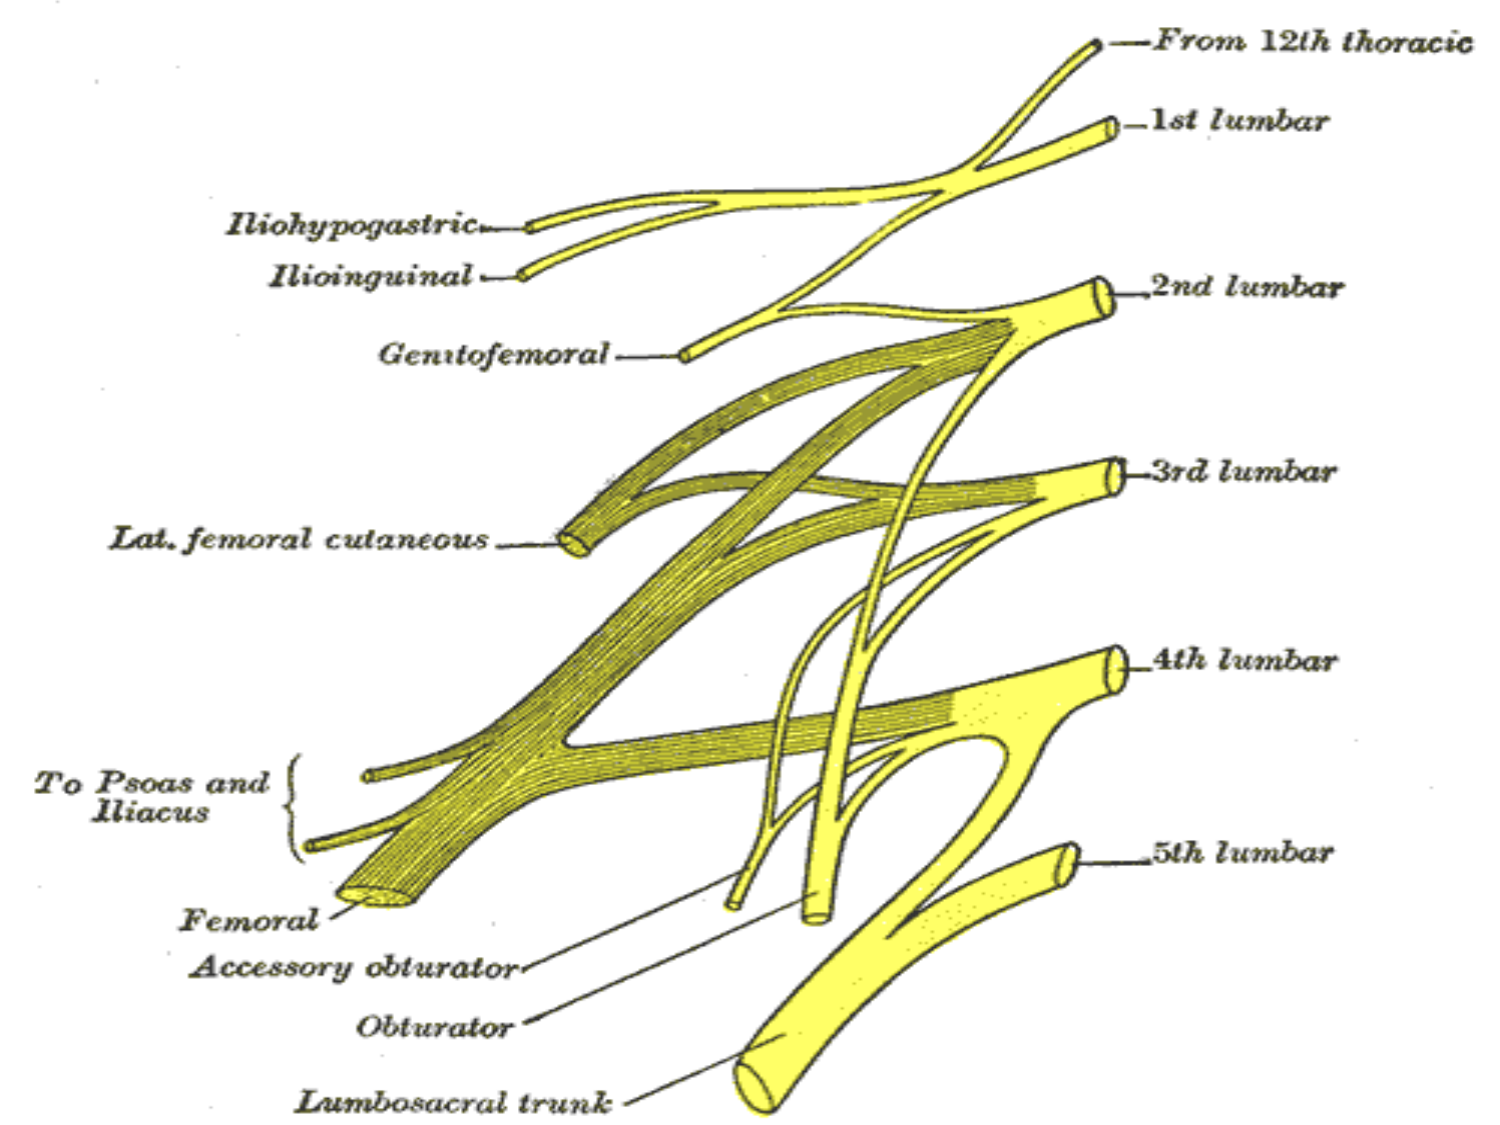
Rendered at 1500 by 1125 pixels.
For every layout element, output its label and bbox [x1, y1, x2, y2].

list [0, 0, 1500, 1125]
